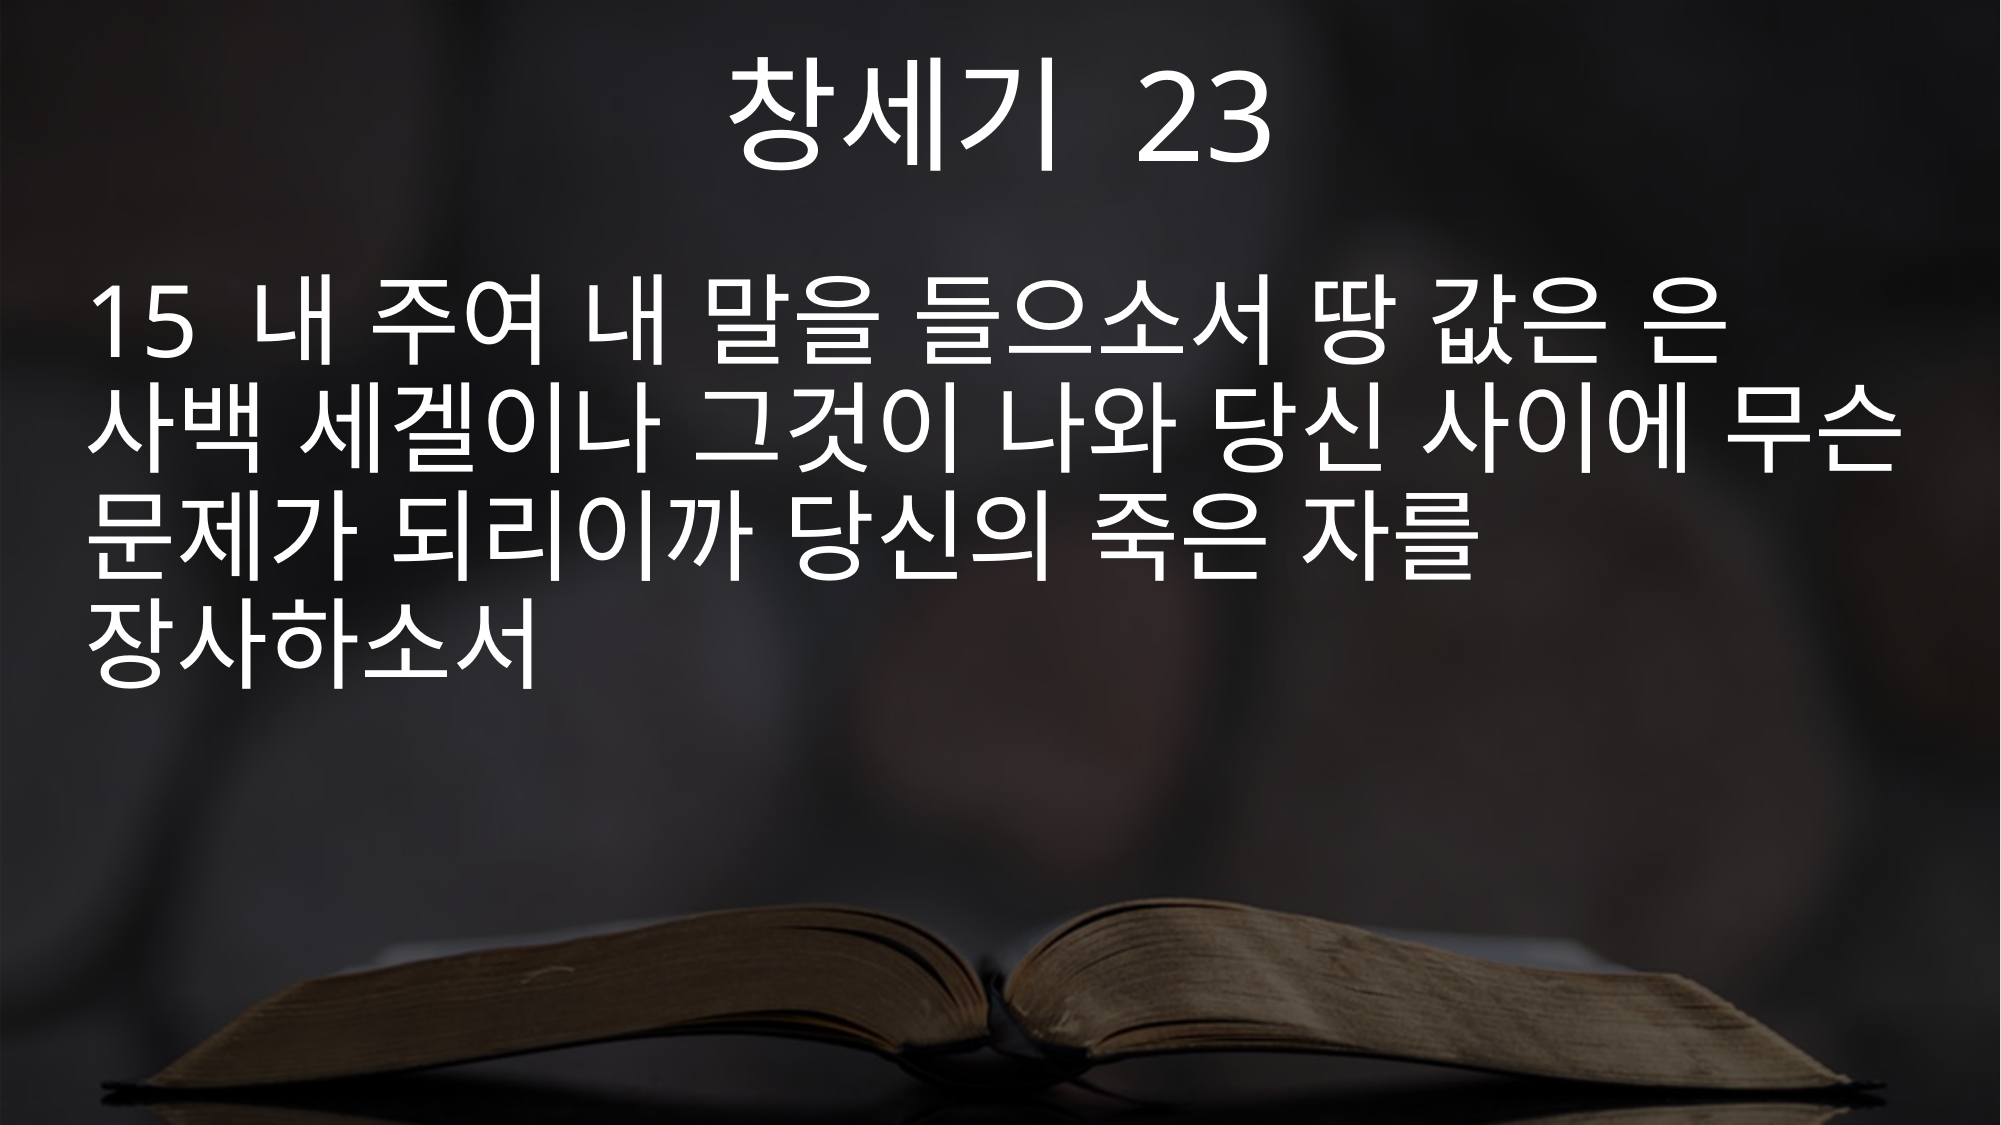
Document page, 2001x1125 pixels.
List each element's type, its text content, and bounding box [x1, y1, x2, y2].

picture [0, 0, 2001, 1125]
footer 창세기 23 [0, 32, 2000, 192]
list 15 내 주여 내 말을 들으소서 땅 값은 은 사백 세겔이나 그것이 나와 당신 사이에 무슨 문제가 되리이까 당신의 죽은 자를 장사하소서 [69, 263, 1953, 423]
